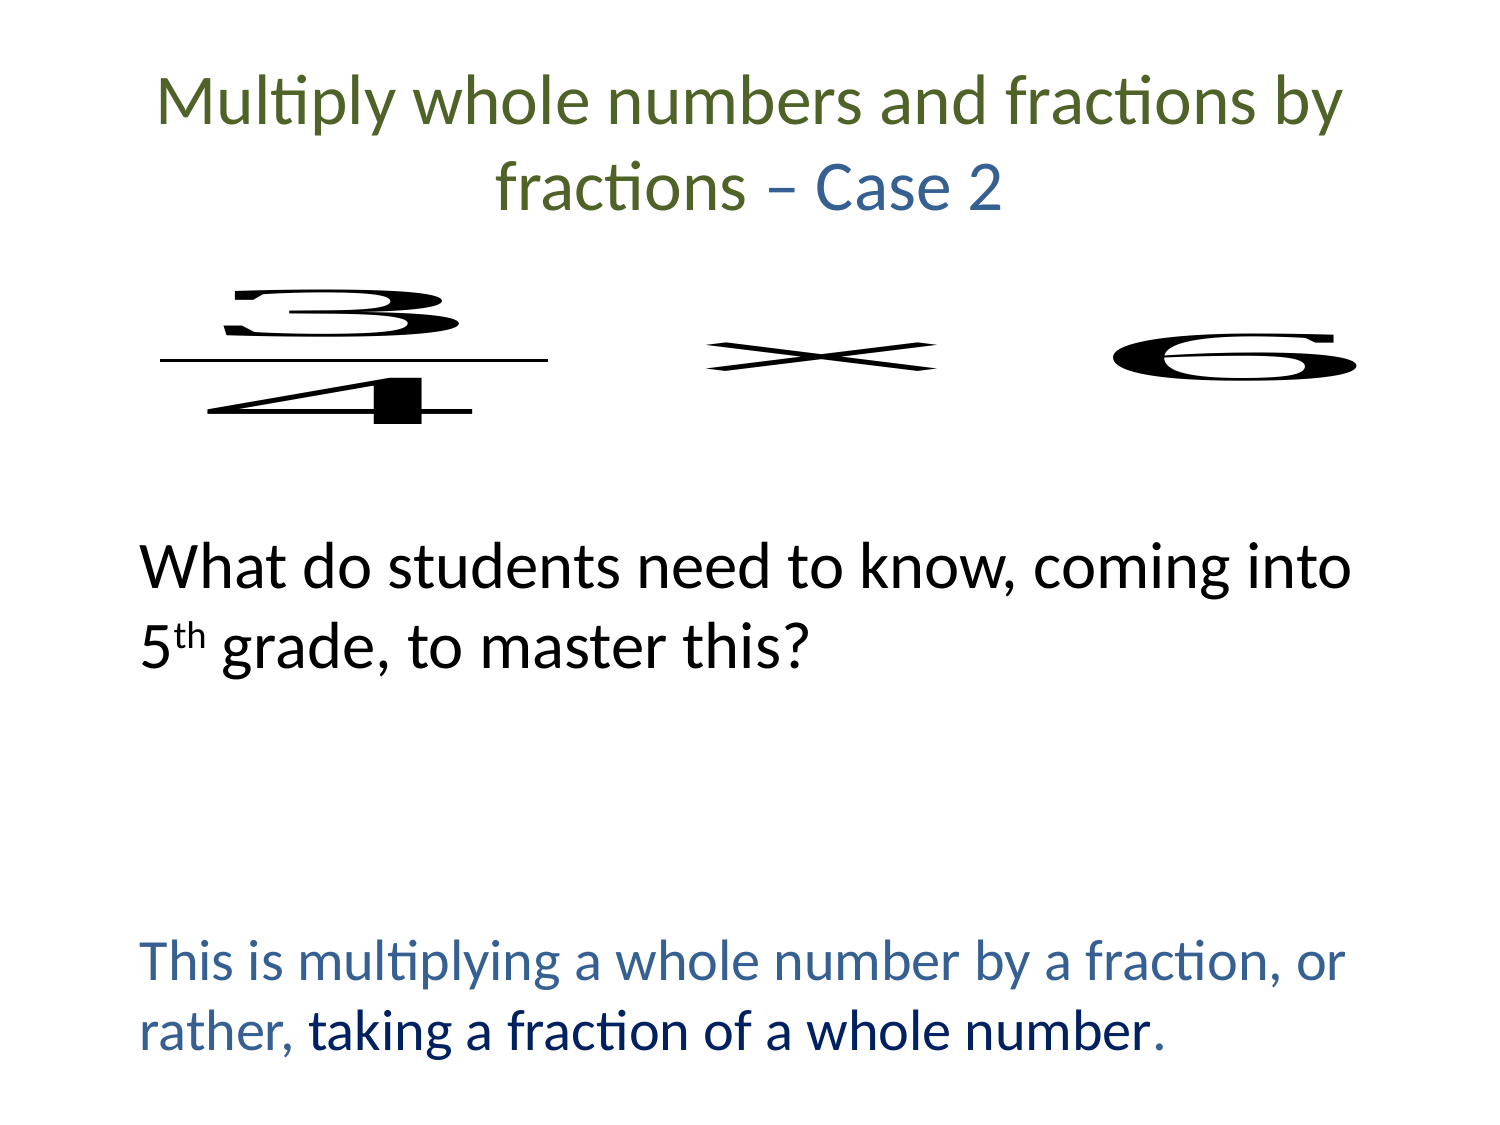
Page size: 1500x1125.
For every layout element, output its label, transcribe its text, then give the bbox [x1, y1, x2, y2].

title Multiply whole numbers and fractions by fractions – Case 2 [75, 45, 1425, 233]
text_box What do students need to know, coming into 5th grade, to master this? This is multiplying a whole number by a fraction, or rather, taking a fraction of a whole number. [125, 274, 1375, 1070]
